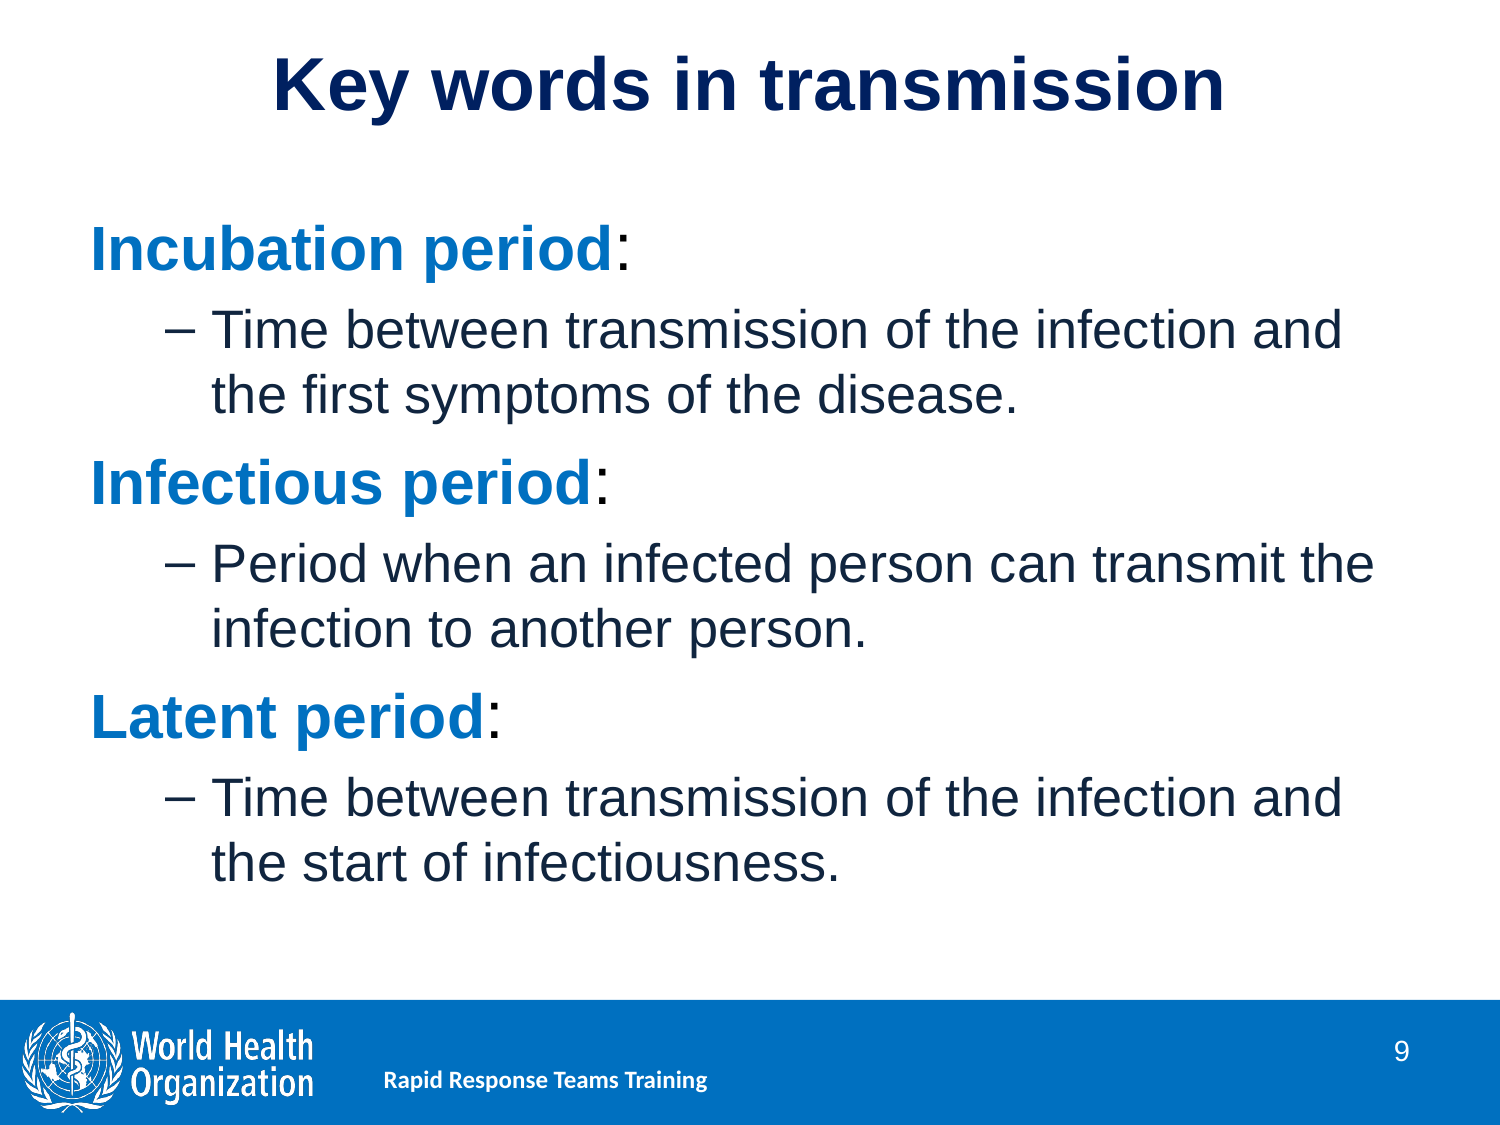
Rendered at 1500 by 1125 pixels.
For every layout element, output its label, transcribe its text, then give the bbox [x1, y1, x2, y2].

slide_number 9 [1074, 1024, 1425, 1103]
picture [21, 1012, 313, 1113]
list Incubation period: Time between transmission of the infection and the first symptoms of the disease. Infectious period: Period when an infected person can transmit the infection to another person. Latent period: Time between transmission of the infection and the start of infectiousness. [74, 196, 1426, 1006]
title Key words in transmission [0, 0, 1500, 162]
